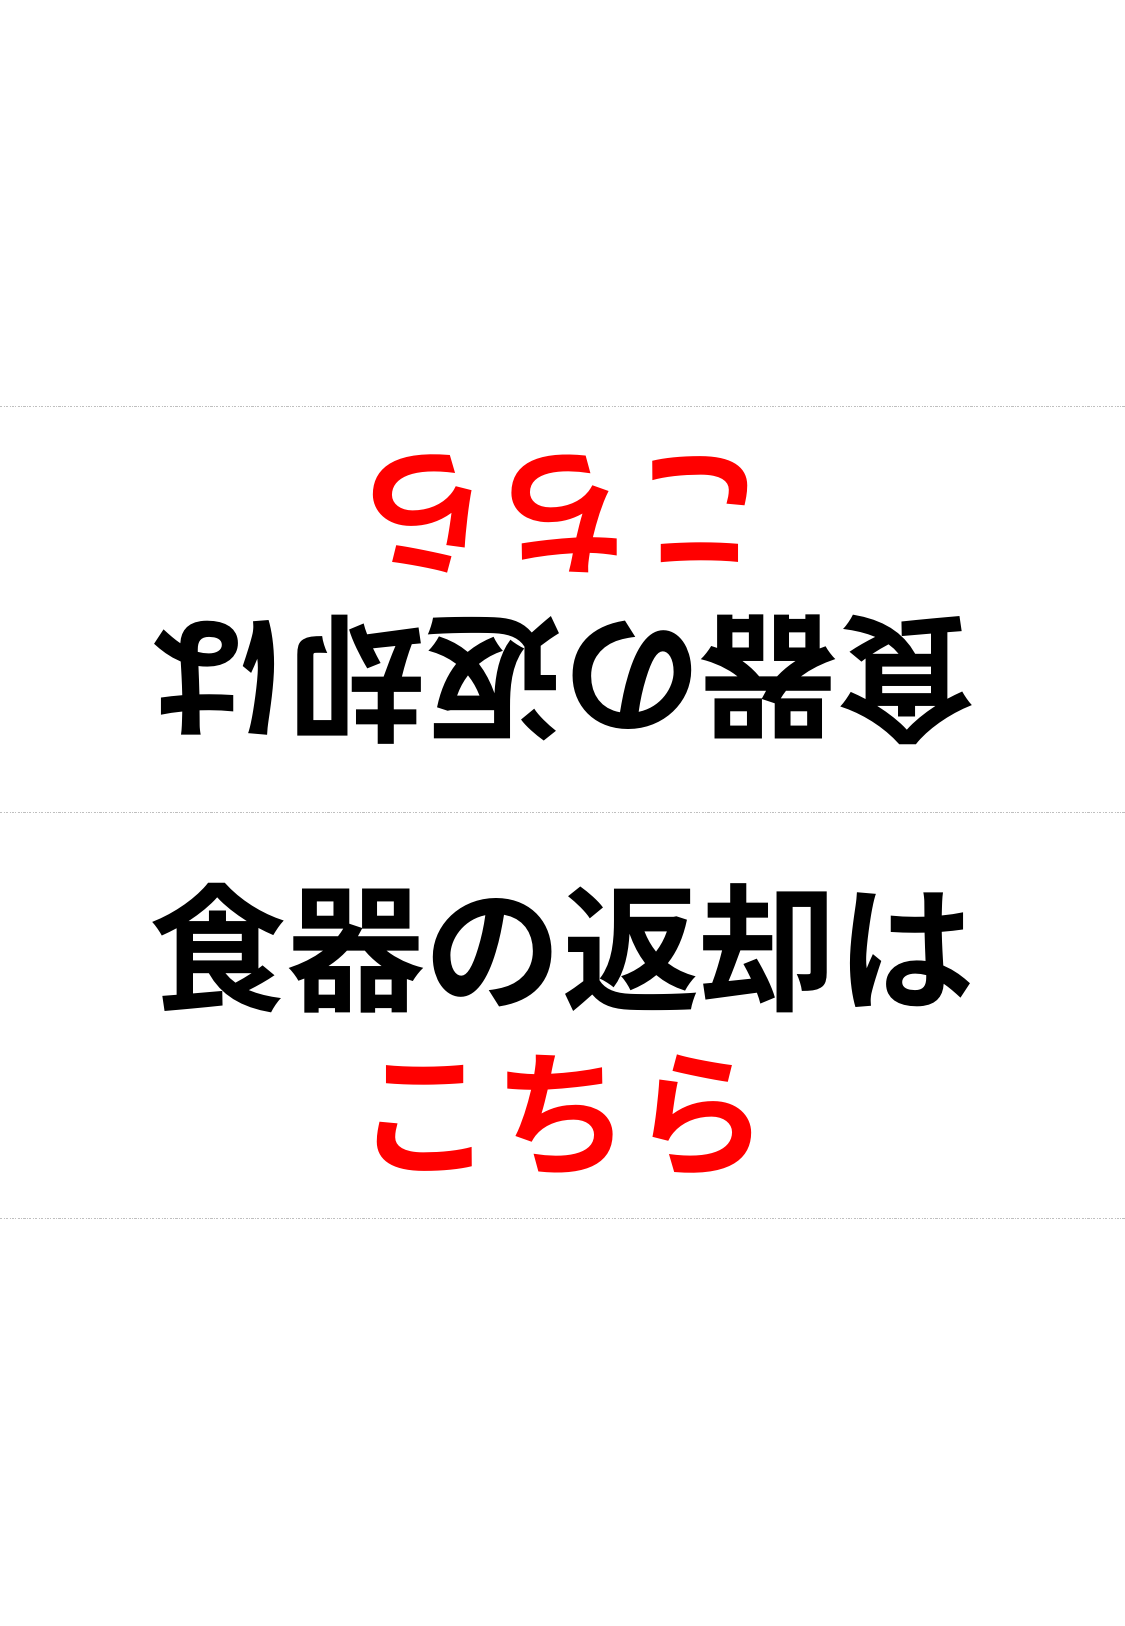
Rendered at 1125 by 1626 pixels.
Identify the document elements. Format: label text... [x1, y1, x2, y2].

text_box 食器の返却は こちら [135, 427, 990, 773]
text_box 食器の返却は こちら [135, 855, 990, 1201]
